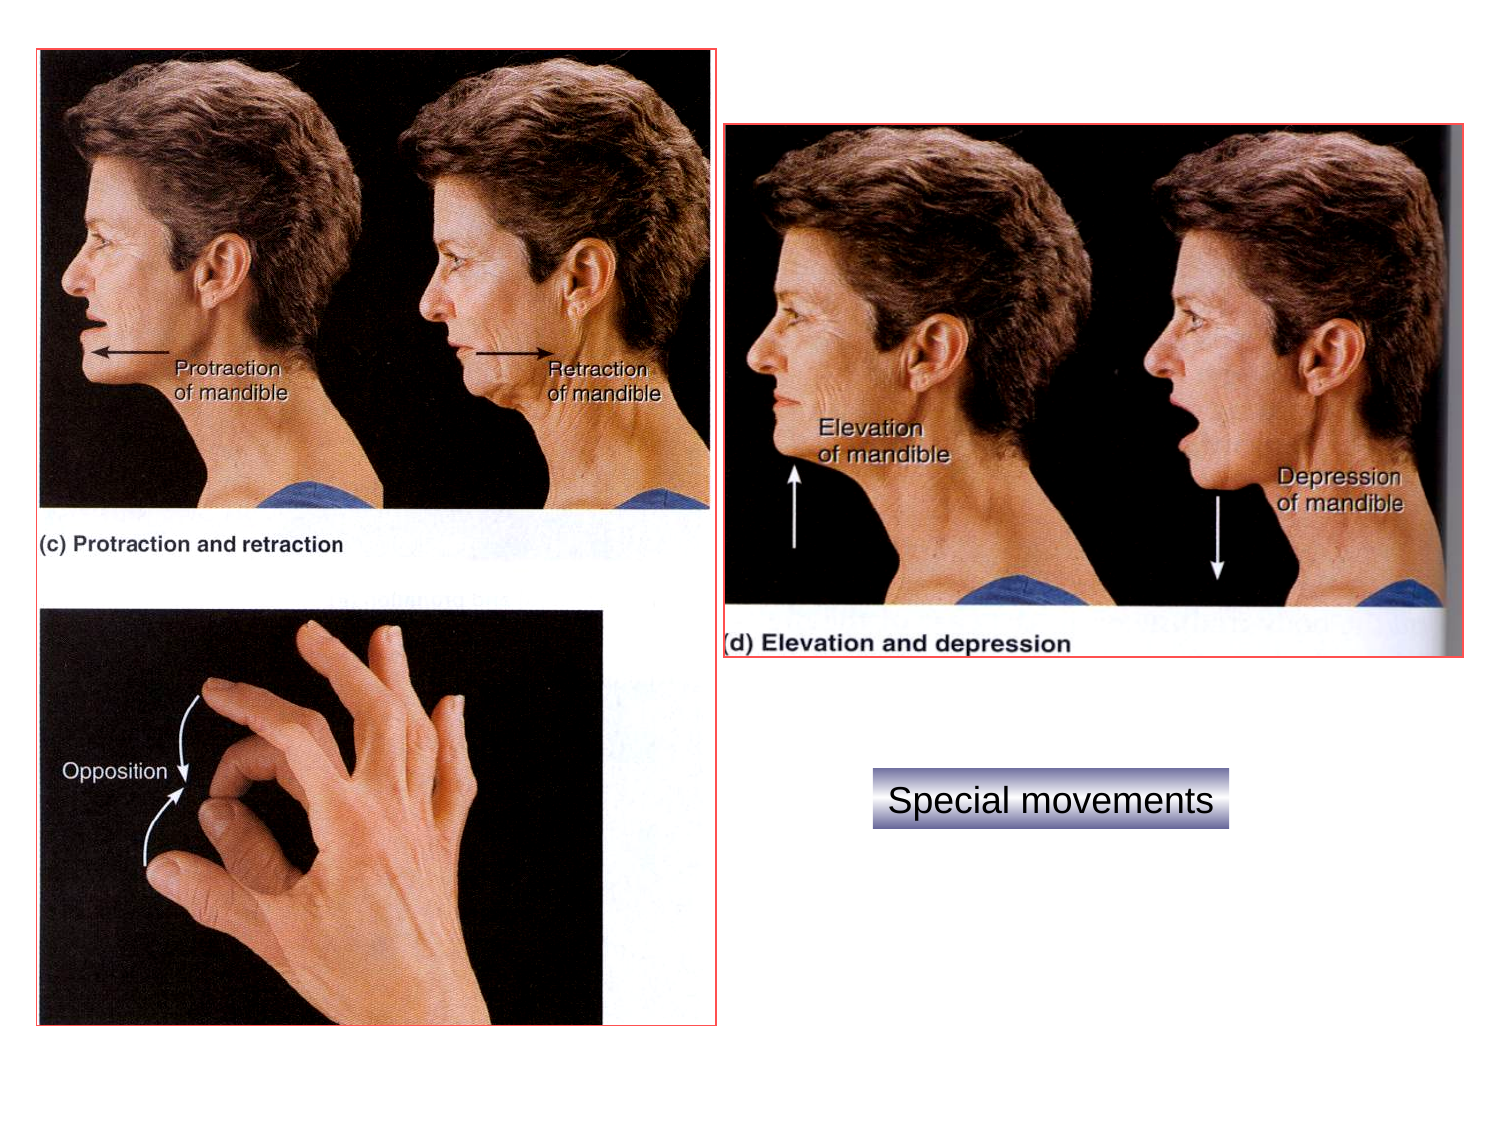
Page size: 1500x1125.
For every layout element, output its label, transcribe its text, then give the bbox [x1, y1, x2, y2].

picture [724, 124, 1463, 657]
picture [37, 49, 716, 1026]
text_box Special movements [872, 768, 1230, 829]
